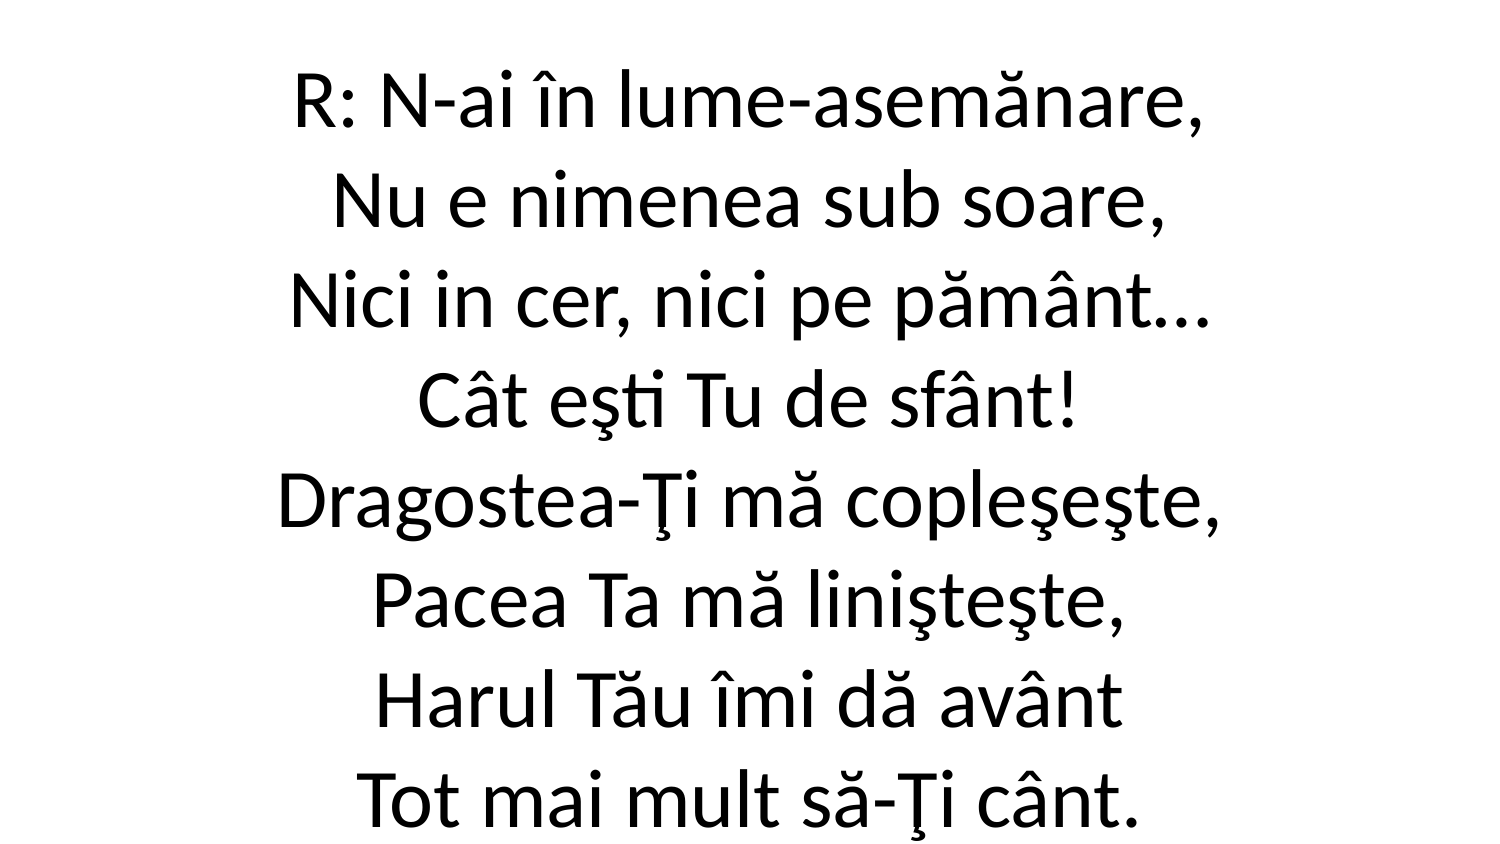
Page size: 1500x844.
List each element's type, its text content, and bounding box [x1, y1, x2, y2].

text_box R: N-ai în lume-asemănare, Nu e nimenea sub soare, Nici in cer, nici pe pământ… Cât eşti Tu de sfânt! Dragostea-Ţi mă copleşeşte, Pacea Ta mă linişteşte, Harul Tău îmi dă avânt Tot mai mult să-Ţi cânt. [261, 0, 1239, 844]
